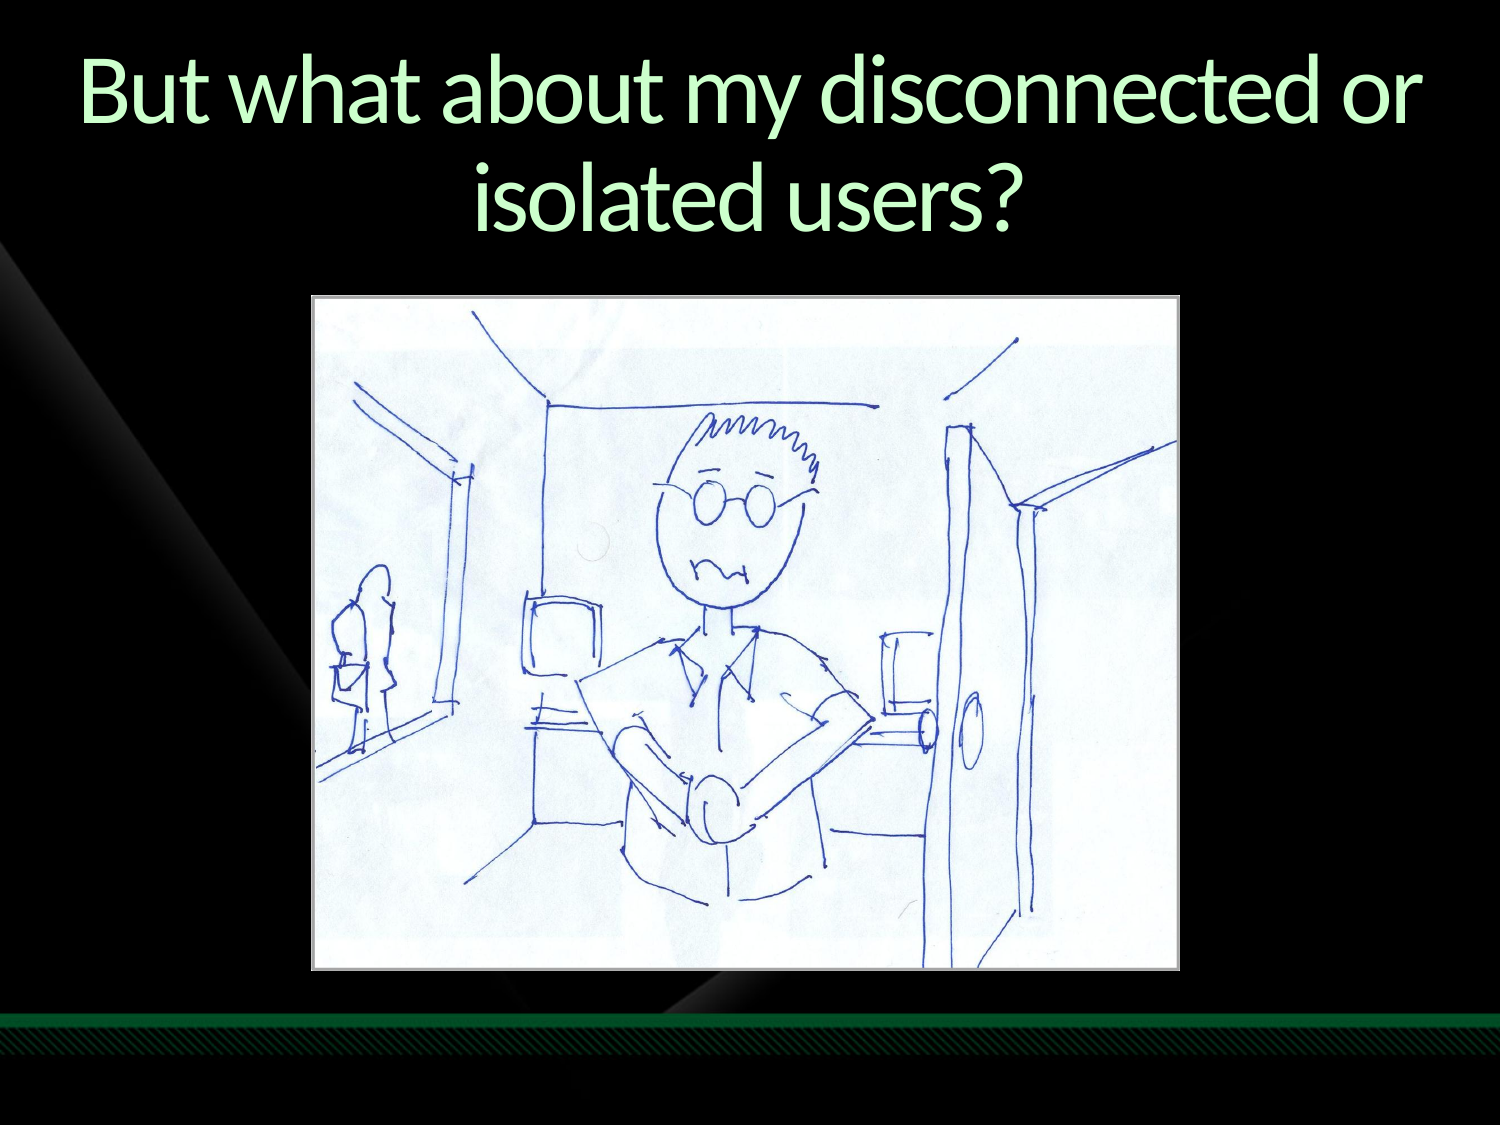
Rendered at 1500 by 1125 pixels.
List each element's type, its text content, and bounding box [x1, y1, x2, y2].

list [311, 295, 1180, 972]
title But what about my disconnected or isolated users? [62, 37, 1438, 256]
picture [0, 0, 1500, 1125]
